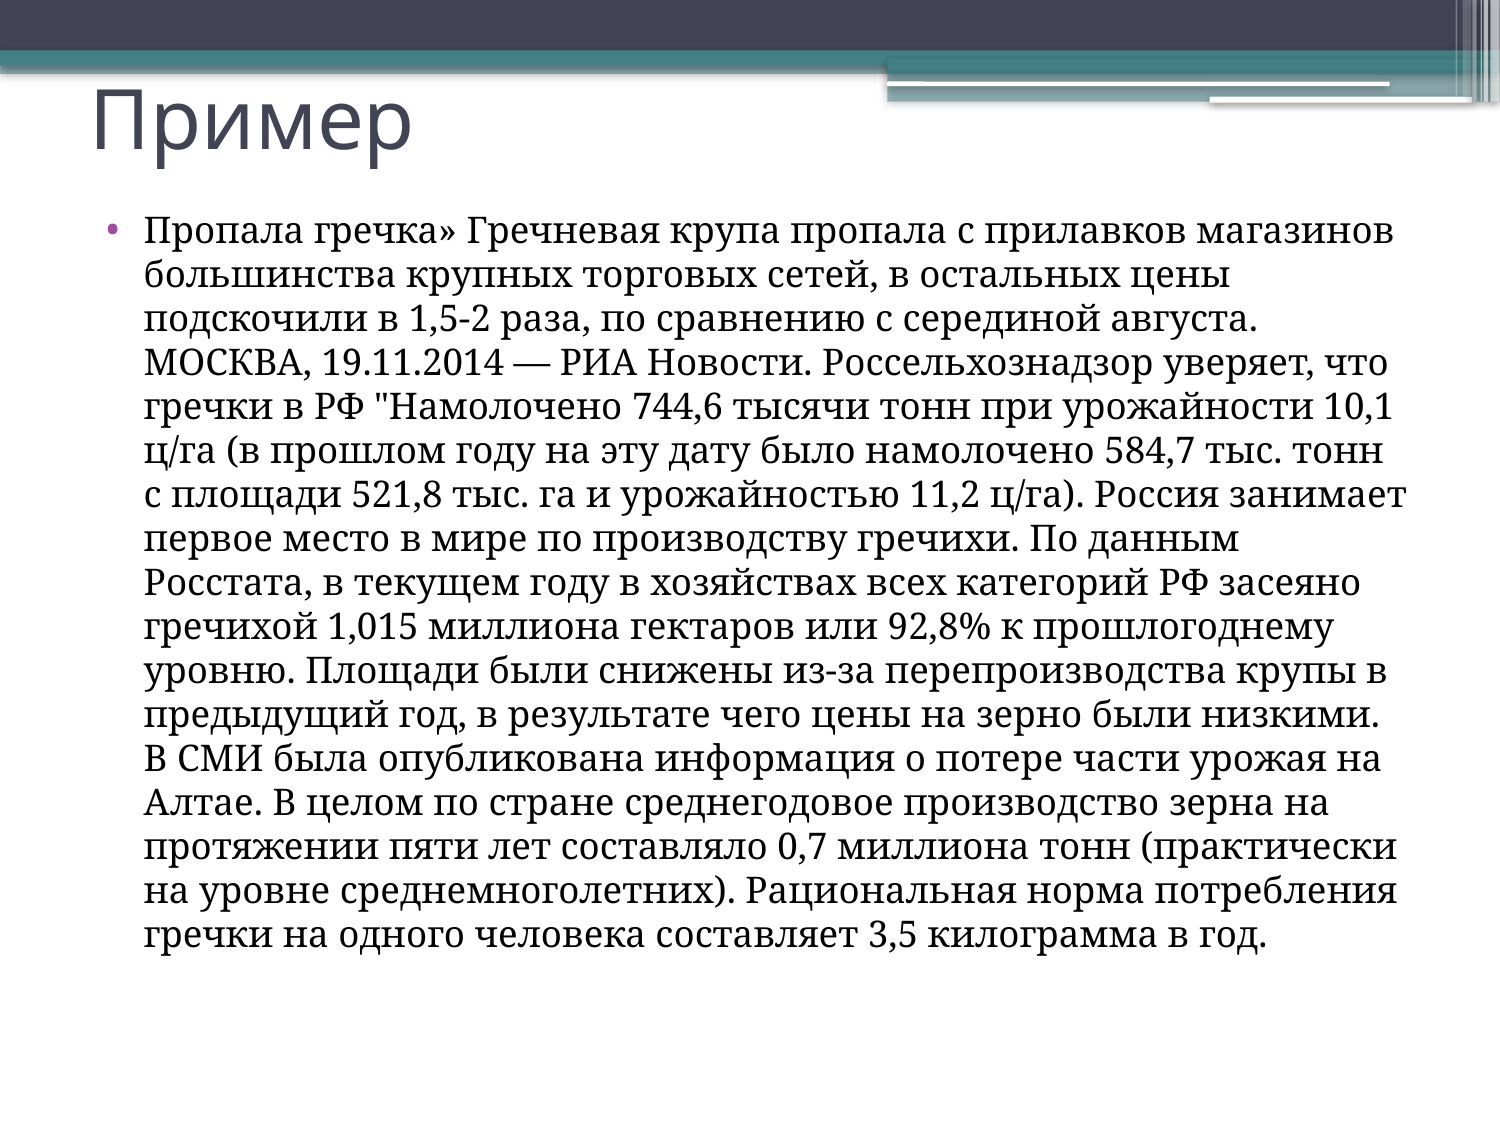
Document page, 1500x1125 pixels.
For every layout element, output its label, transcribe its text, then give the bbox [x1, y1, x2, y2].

list Пропала гречка» Гречневая крупа пропала с прилавков магазинов большинства крупных торговых сетей, в остальных цены подскочили в 1,5-2 раза, по сравнению с серединой августа. МОСКВА, 19.11.2014 — РИА Новости. Россельхознадзор уверяет, что гречки в РФ "Намолочено 744,6 тысячи тонн при урожайности 10,1 ц/га (в прошлом году на эту дату было намолочено 584,7 тыс. тонн с площади 521,8 тыс. га и урожайностью 11,2 ц/га). Россия занимает первое место в мире по производству гречихи. По данным Росстата, в текущем году в хозяйствах всех категорий РФ засеяно гречихой 1,015 миллиона гектаров или 92,8% к прошлогоднему уровню. Площади были снижены из-за перепроизводства крупы в предыдущий год, в результате чего цены на зерно были низкими. В СМИ была опубликована информация о потере части урожая на Алтае. В целом по стране среднегодовое производство зерна на протяжении пяти лет составляло 0,7 миллиона тонн (практически на уровне среднемноголетних). Рациональная норма потребления гречки на одного человека составляет 3,5 килограмма в год. [75, 199, 1425, 1005]
title Пример [75, 45, 1425, 188]
